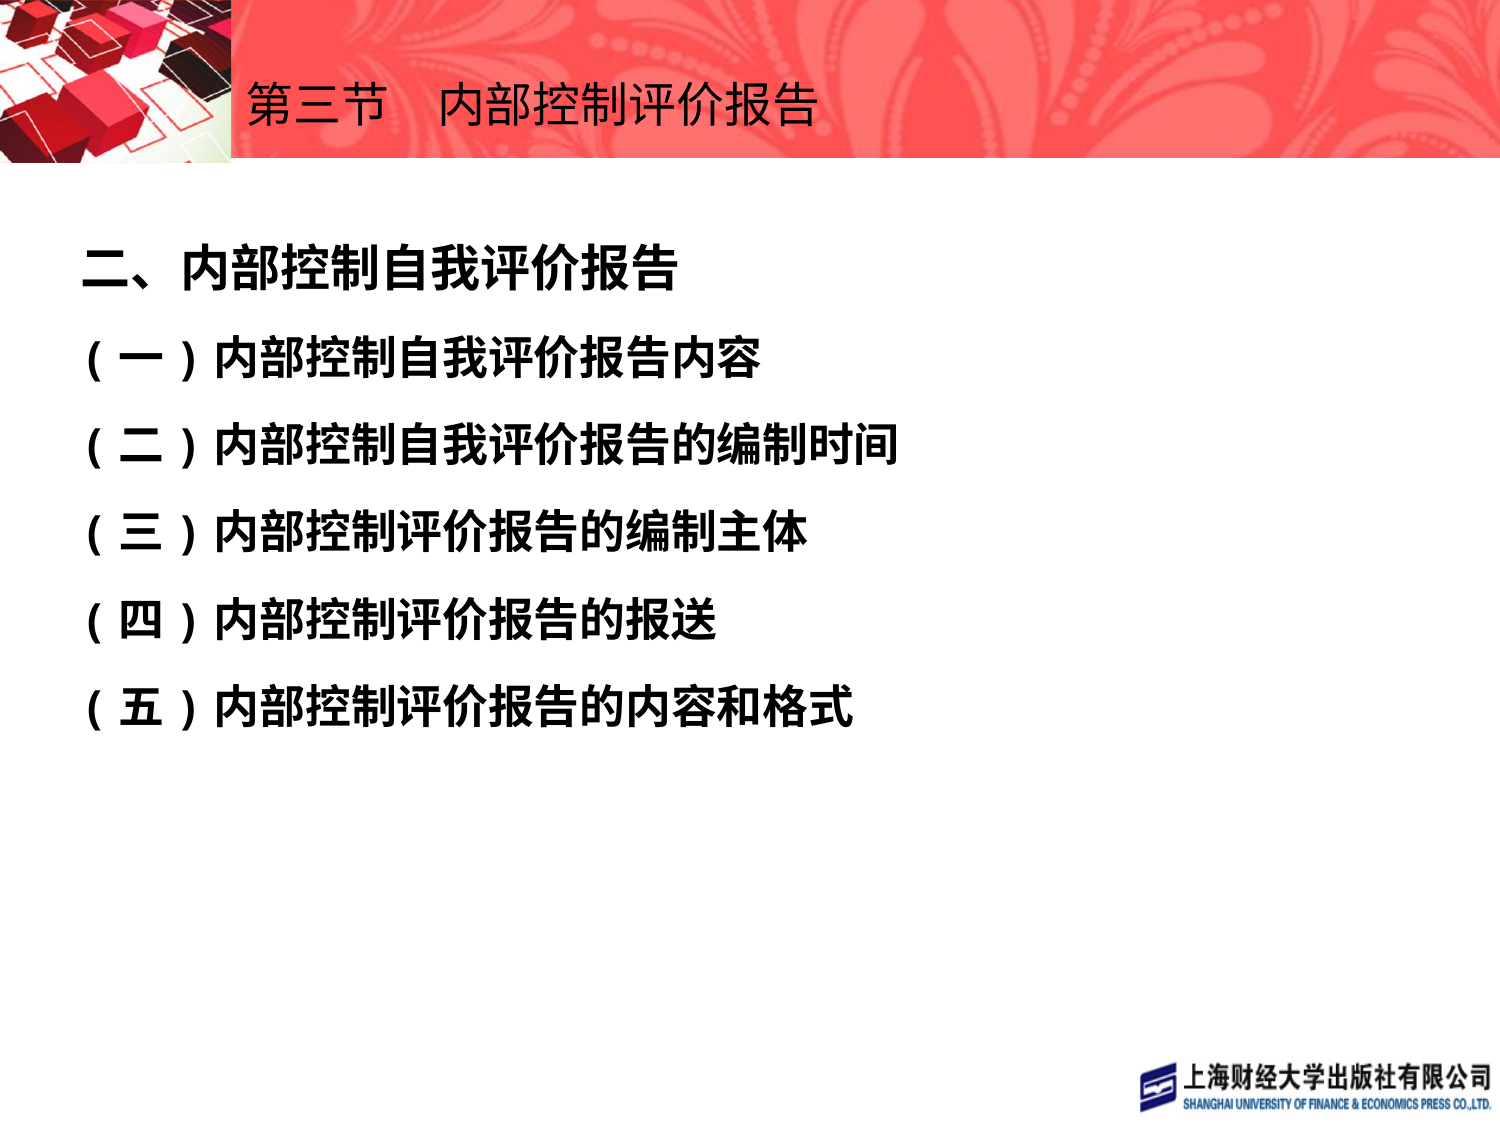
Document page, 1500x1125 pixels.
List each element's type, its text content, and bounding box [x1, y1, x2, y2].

title 第三节 内部控制评价报告 [230, 45, 1461, 161]
picture [1139, 1058, 1495, 1118]
list 二、内部控制自我评价报告 (一)内部控制自我评价报告内容 (二)内部控制自我评价报告的编制时间 (三)内部控制评价报告的编制主体 (四)内部控制评价报告的报送 (五)内部控制评价报告的内容和格式 [64, 208, 1425, 1047]
